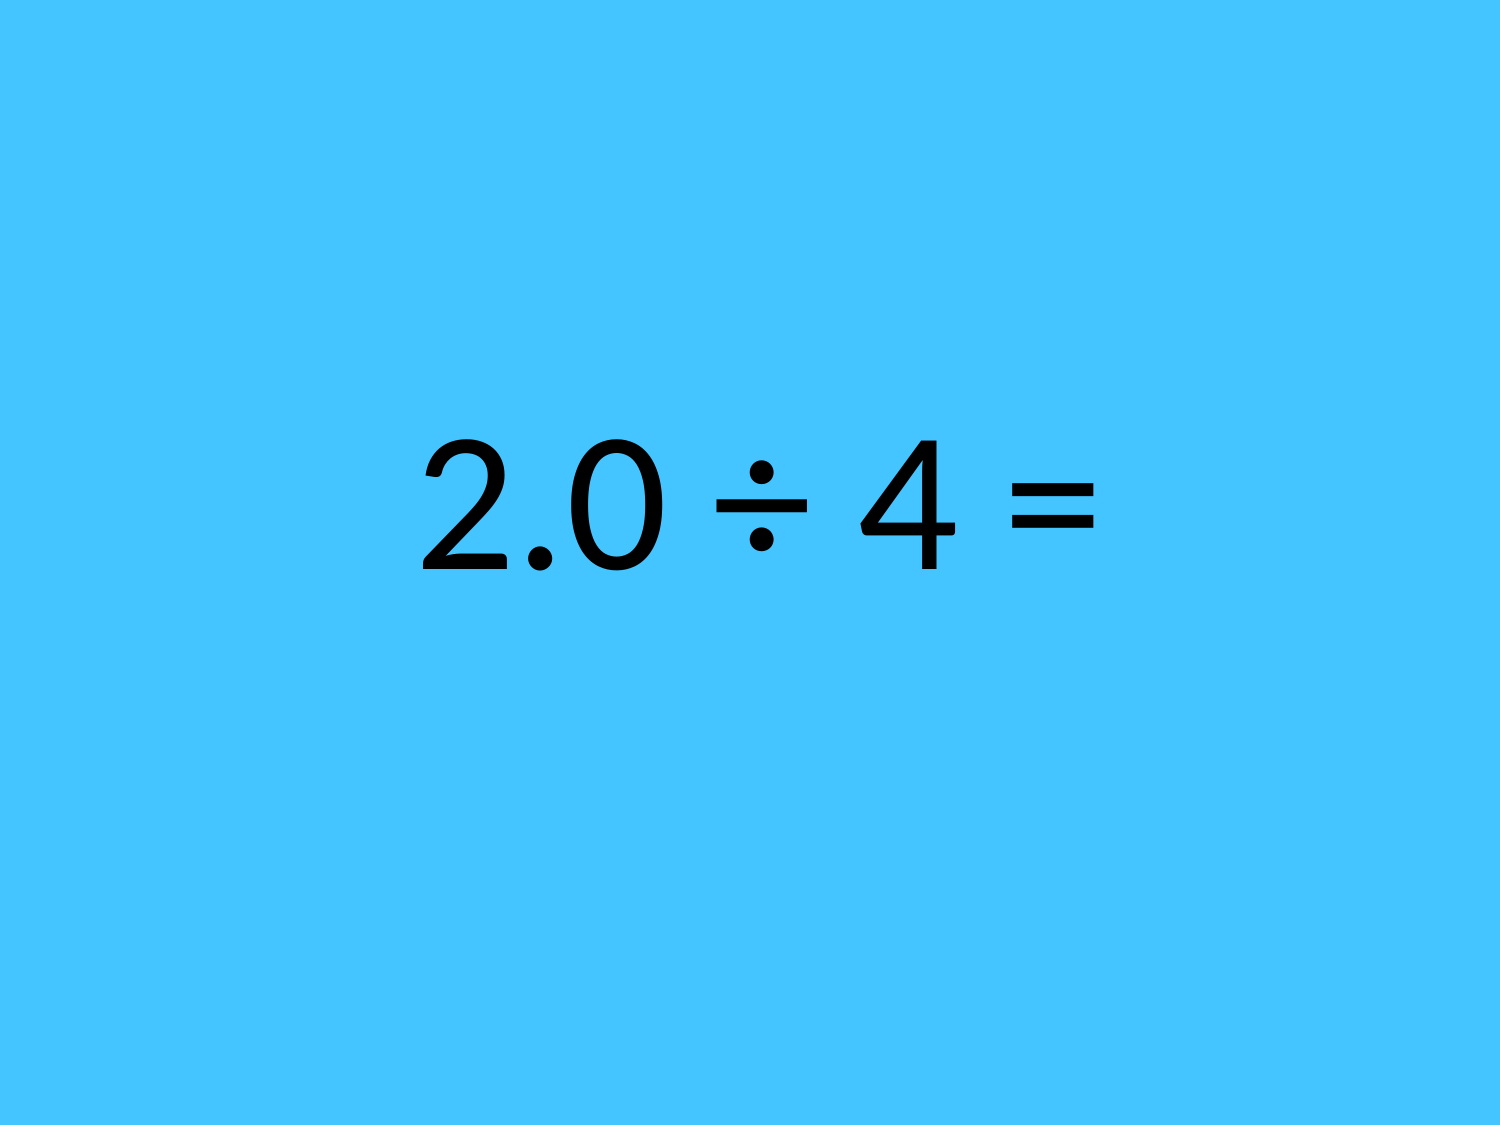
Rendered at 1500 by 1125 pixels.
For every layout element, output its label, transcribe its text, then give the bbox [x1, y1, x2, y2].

text_box 2.0 ÷ 4 = [399, 362, 1138, 618]
